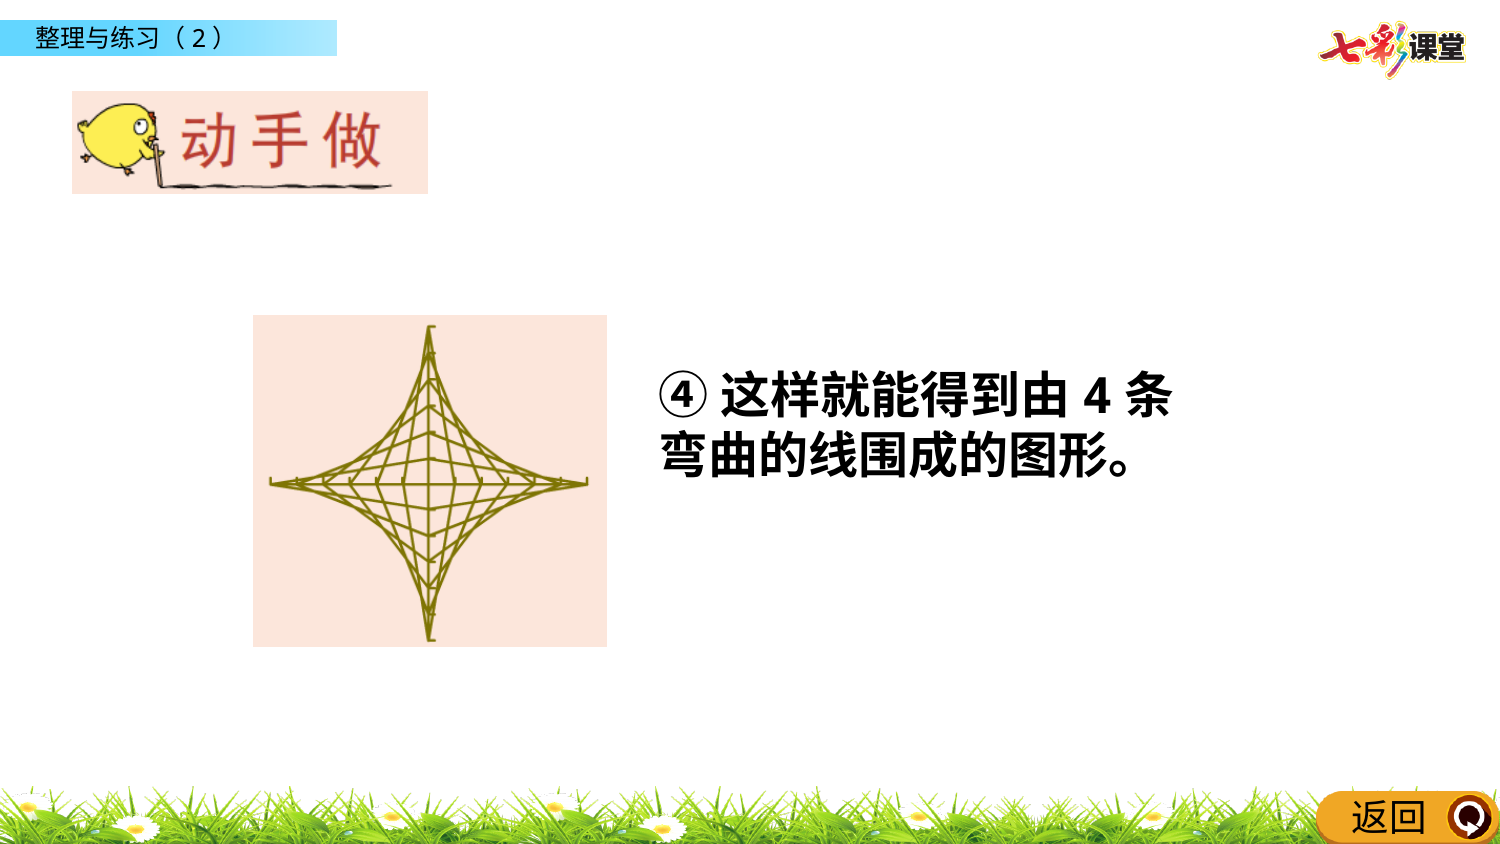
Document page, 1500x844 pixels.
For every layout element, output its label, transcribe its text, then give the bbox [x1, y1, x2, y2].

picture [71, 90, 428, 194]
text_box ④这样就能得到由4条弯曲的线围成的图形。 [643, 356, 1223, 492]
picture [0, 786, 1500, 844]
picture [253, 315, 607, 647]
picture [1316, 20, 1468, 80]
